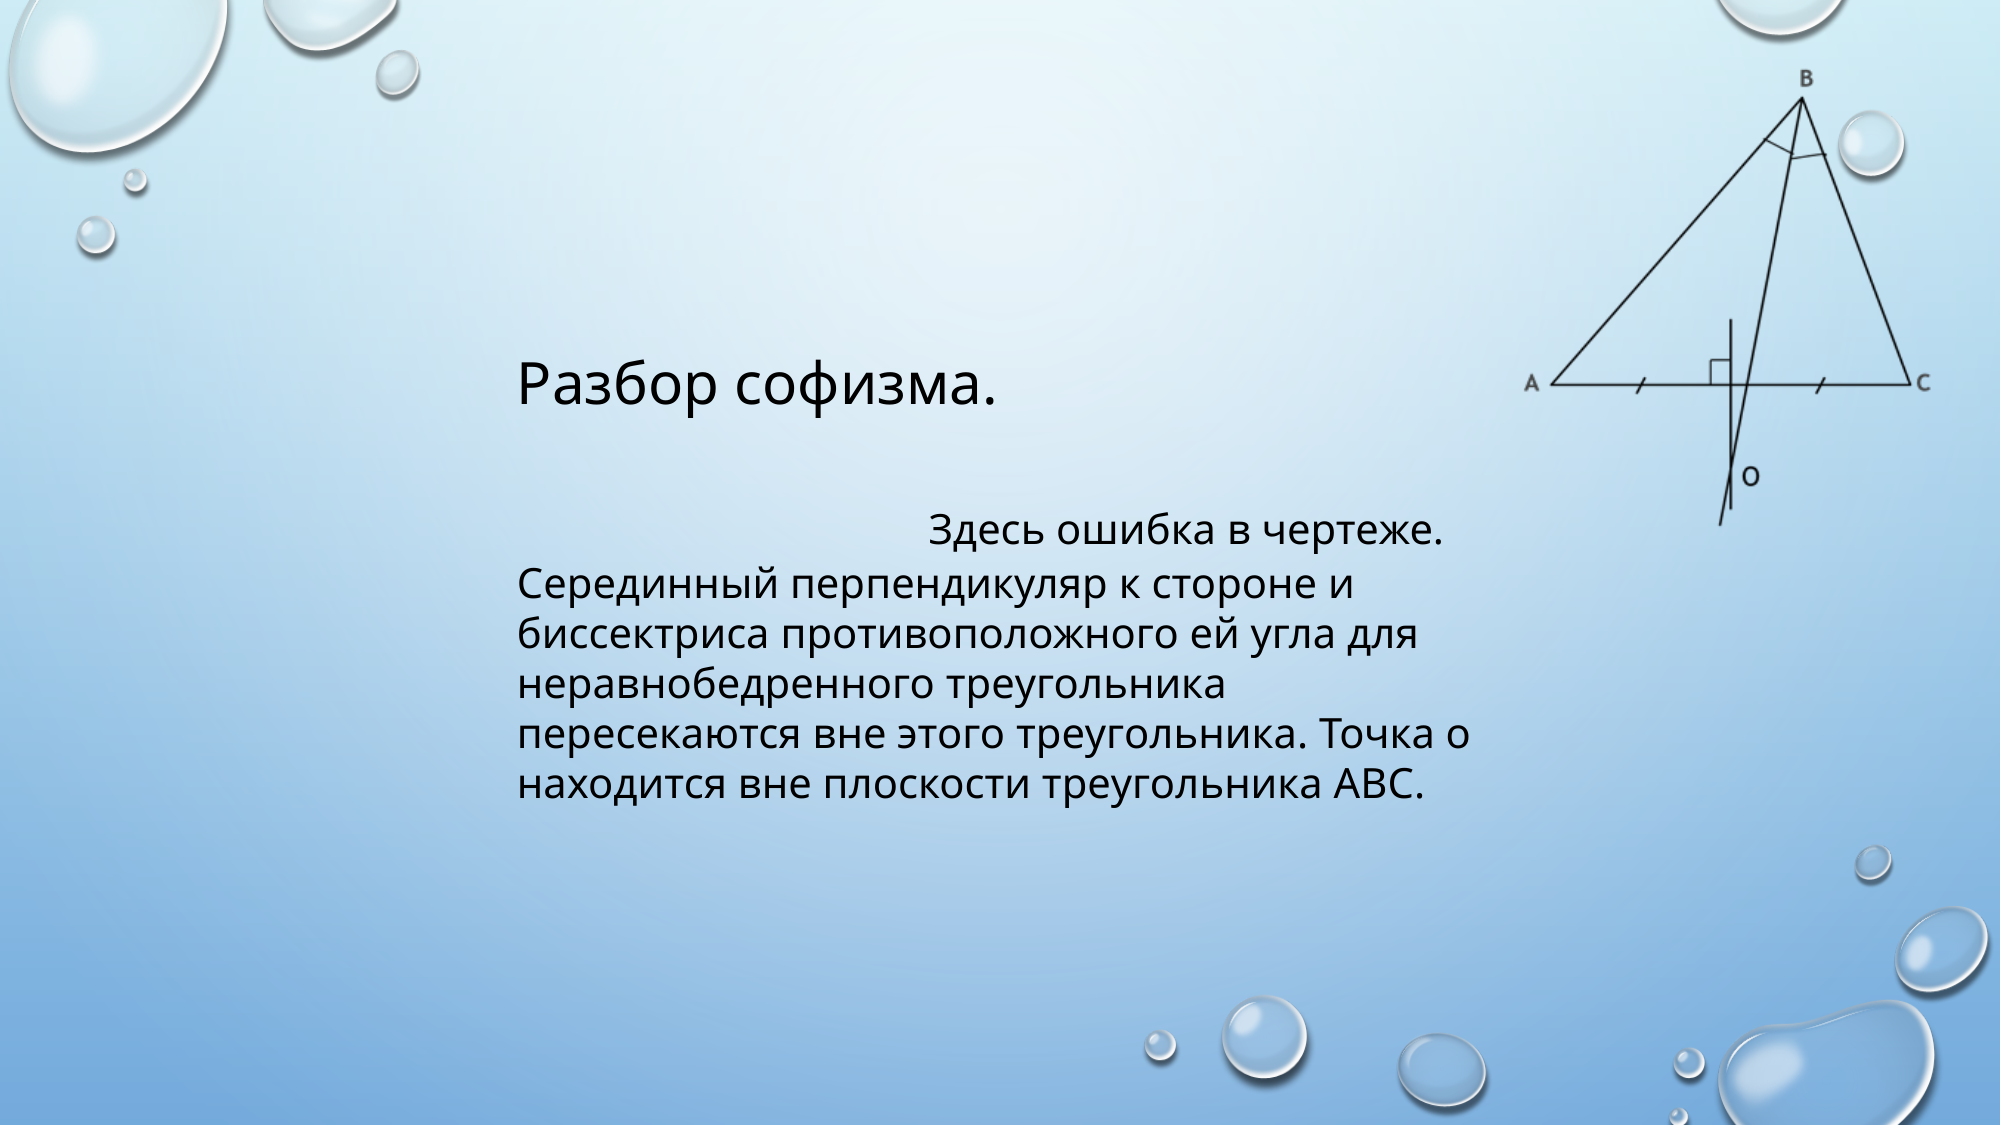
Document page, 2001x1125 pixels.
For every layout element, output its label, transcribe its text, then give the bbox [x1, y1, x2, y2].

picture [0, 0, 2000, 1125]
text_box Разбор софизма. Здесь ошибка в чертеже. Серединный перпендикуляр к стороне и биссектриса противоположного ей угла для неравнобедренного треугольника пересекаются вне этого треугольника. Точка о находится вне плоскости треугольника АВС. [502, 339, 1503, 814]
